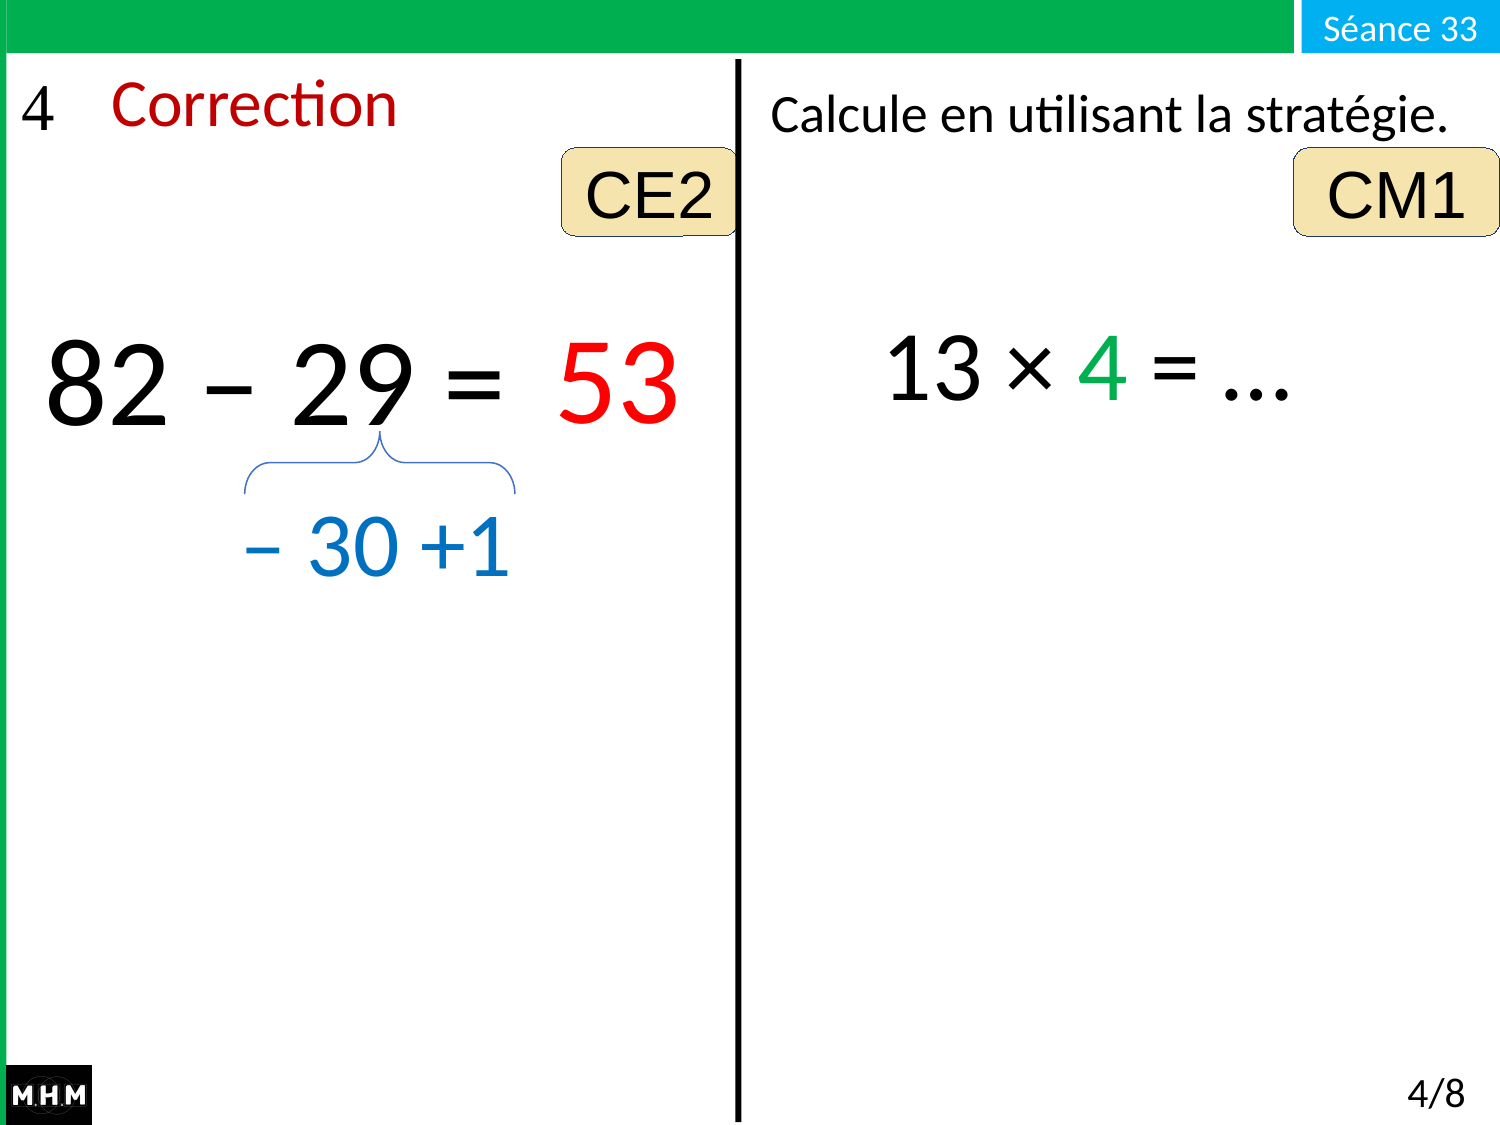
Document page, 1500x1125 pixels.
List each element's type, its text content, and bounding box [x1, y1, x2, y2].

text_box – 30 +1 [225, 477, 545, 603]
text_box [243, 431, 516, 495]
text_box CE2 [561, 147, 738, 237]
text_box CM1 [1293, 148, 1500, 237]
text_box Correction [96, 60, 440, 150]
text_box Calcule en utilisant la stratégie. [755, 71, 1490, 159]
text_box 53 [503, 291, 733, 456]
text_box 82 – 29 = [29, 293, 537, 459]
picture [6, 1065, 92, 1125]
list 4/8 [1373, 1064, 1500, 1125]
text_box 13 × 4 = … [797, 292, 1377, 428]
